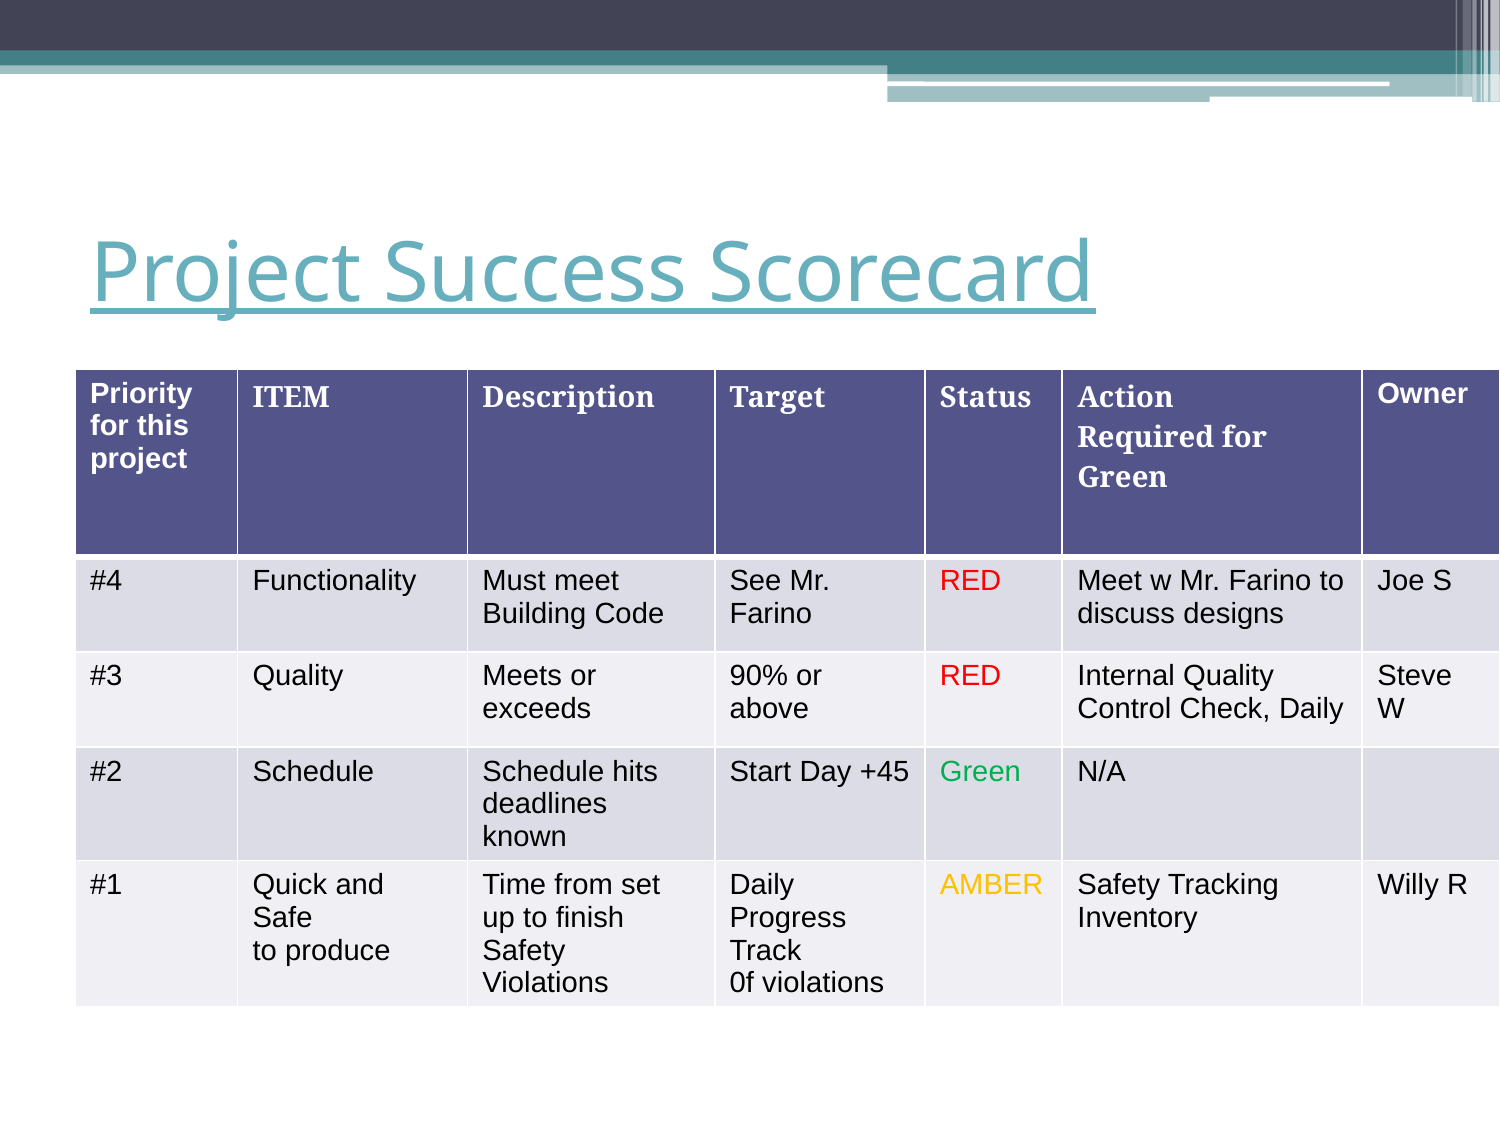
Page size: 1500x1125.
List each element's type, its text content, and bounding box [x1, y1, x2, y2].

table_cell Meets or exceeds [468, 653, 714, 746]
table_cell #2 [76, 748, 237, 860]
table_header Action Required for Green [1063, 370, 1361, 554]
table_cell RED [926, 560, 1061, 651]
table_cell Meet w Mr. Farino to discuss designs [1063, 560, 1361, 651]
table_cell AMBER [926, 861, 1061, 1006]
table_cell Internal Quality Control Check, Daily [1063, 653, 1361, 746]
table_cell Time from set up to finish Safety Violations [468, 861, 714, 1006]
table_cell Safety Tracking Inventory [1063, 861, 1361, 1006]
table_header Description [468, 370, 714, 554]
table_header Target [716, 370, 924, 554]
table_cell #4 [76, 560, 237, 651]
table_cell N/A [1063, 748, 1361, 860]
table_cell #1 [76, 861, 237, 1006]
table_cell [1363, 748, 1499, 860]
table_cell See Mr. Farino [716, 560, 924, 651]
table_cell Start Day +45 [716, 748, 924, 860]
table_header ITEM [238, 370, 467, 554]
table_cell Schedule [238, 748, 467, 860]
table_cell Functionality [238, 560, 467, 651]
table_cell Schedule hits deadlines known [468, 748, 714, 860]
table_header Owner [1363, 370, 1499, 554]
table_cell Daily Progress Track 0f violations [716, 861, 924, 1006]
table_cell Willy R [1363, 861, 1499, 1006]
table_cell Quick and Safe to produce [238, 861, 467, 1006]
table_cell Joe S [1363, 560, 1499, 651]
table_header Priority for this project [76, 370, 237, 554]
title Project Success Scorecard [75, 187, 1425, 363]
table_cell Green [926, 748, 1061, 860]
table_header Status [926, 370, 1061, 554]
table_cell Must meet Building Code [468, 560, 714, 651]
table_cell 90% or above [716, 653, 924, 746]
table_cell Quality [238, 653, 467, 746]
table_cell #3 [76, 653, 237, 746]
table_cell Steve W [1363, 653, 1499, 746]
table_cell RED [926, 653, 1061, 746]
